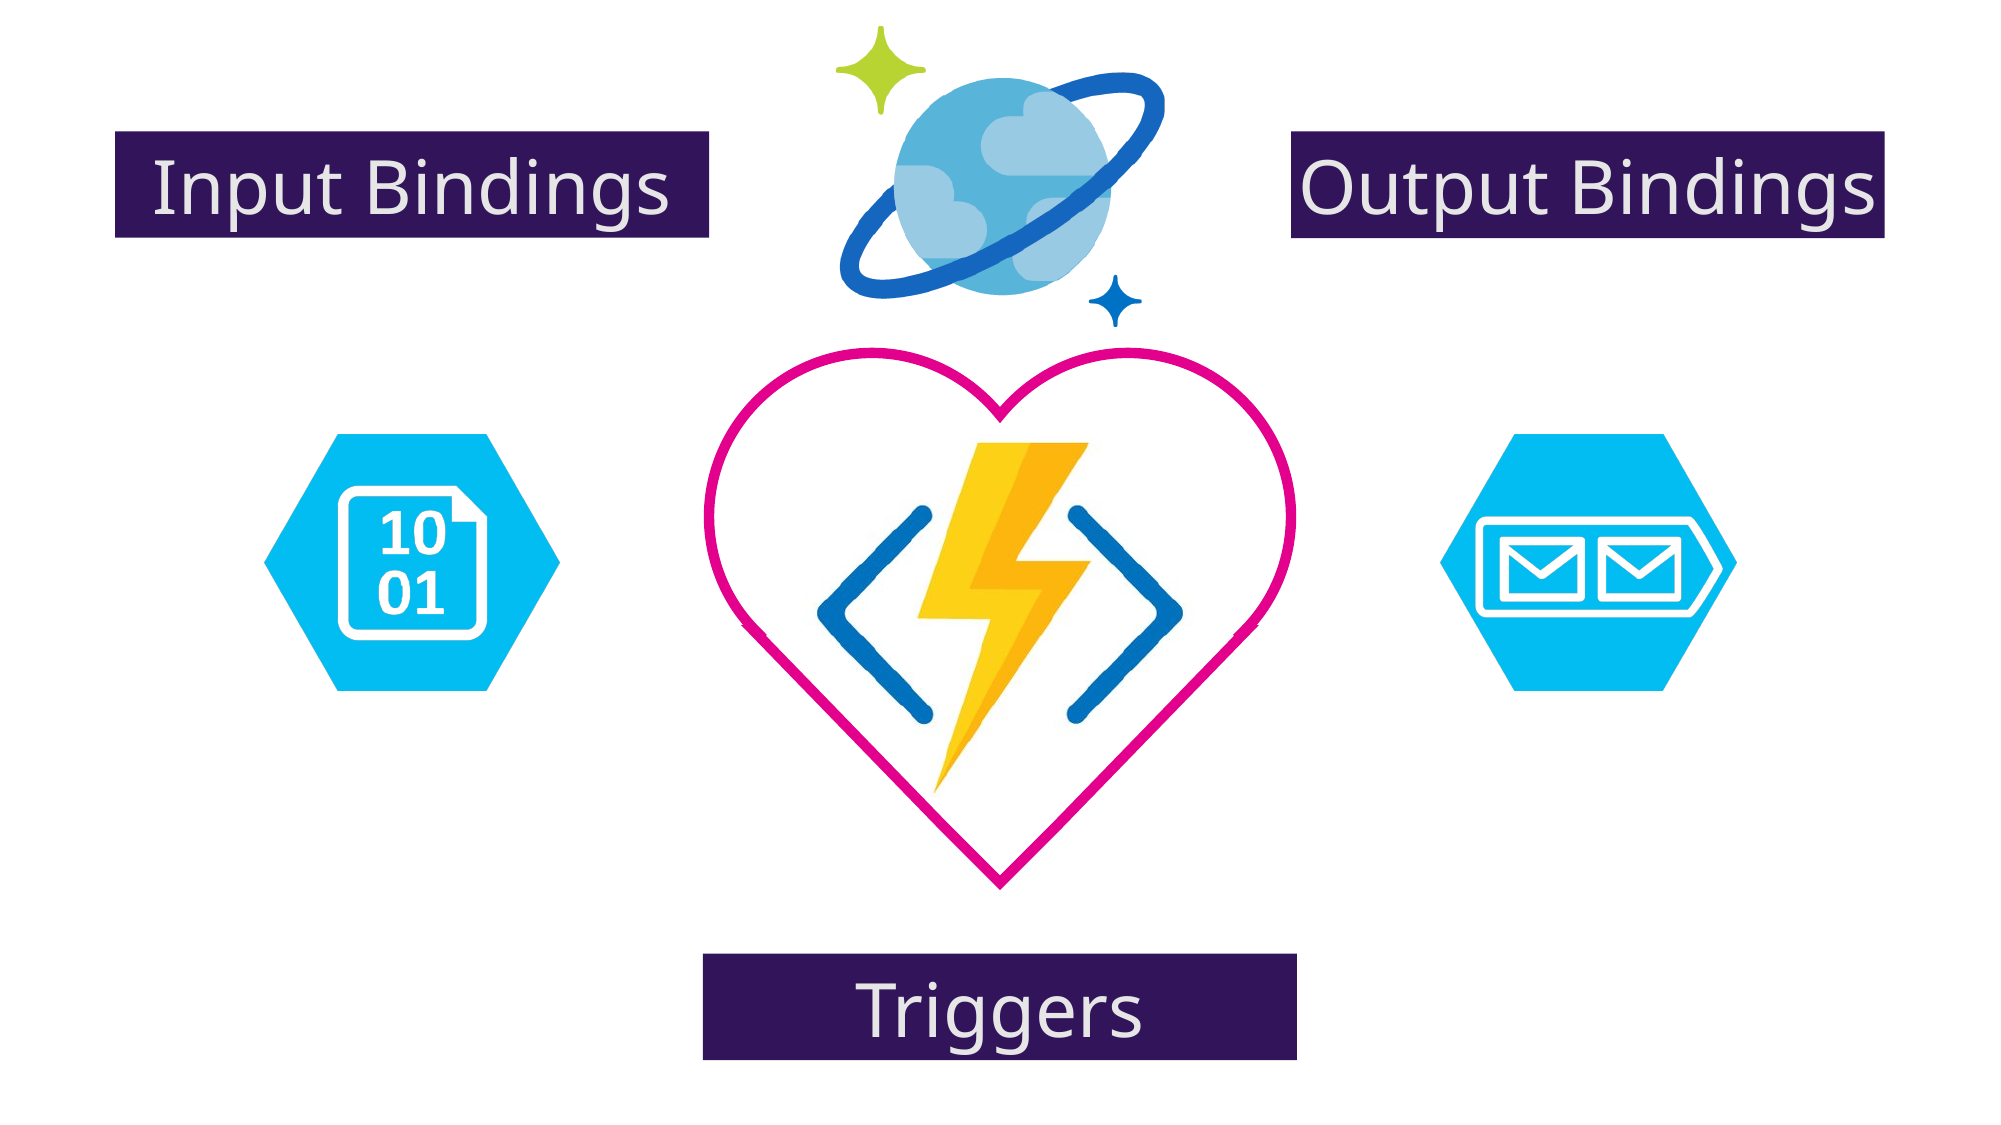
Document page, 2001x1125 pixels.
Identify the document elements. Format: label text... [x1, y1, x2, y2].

picture [1440, 434, 1513, 560]
text_box Triggers [702, 953, 1297, 1061]
picture [805, 423, 1195, 812]
picture [1665, 434, 1737, 560]
text_box [929, 812, 1071, 883]
picture [1664, 565, 1737, 691]
picture [834, 25, 1166, 327]
text_box Input Bindings [115, 131, 710, 238]
text_box Output Bindings [1291, 131, 1885, 239]
picture [488, 434, 561, 691]
picture [264, 434, 337, 560]
picture [1440, 565, 1513, 691]
text_box [709, 352, 1292, 684]
picture [264, 565, 336, 691]
picture [338, 486, 487, 640]
picture [1476, 517, 1722, 617]
